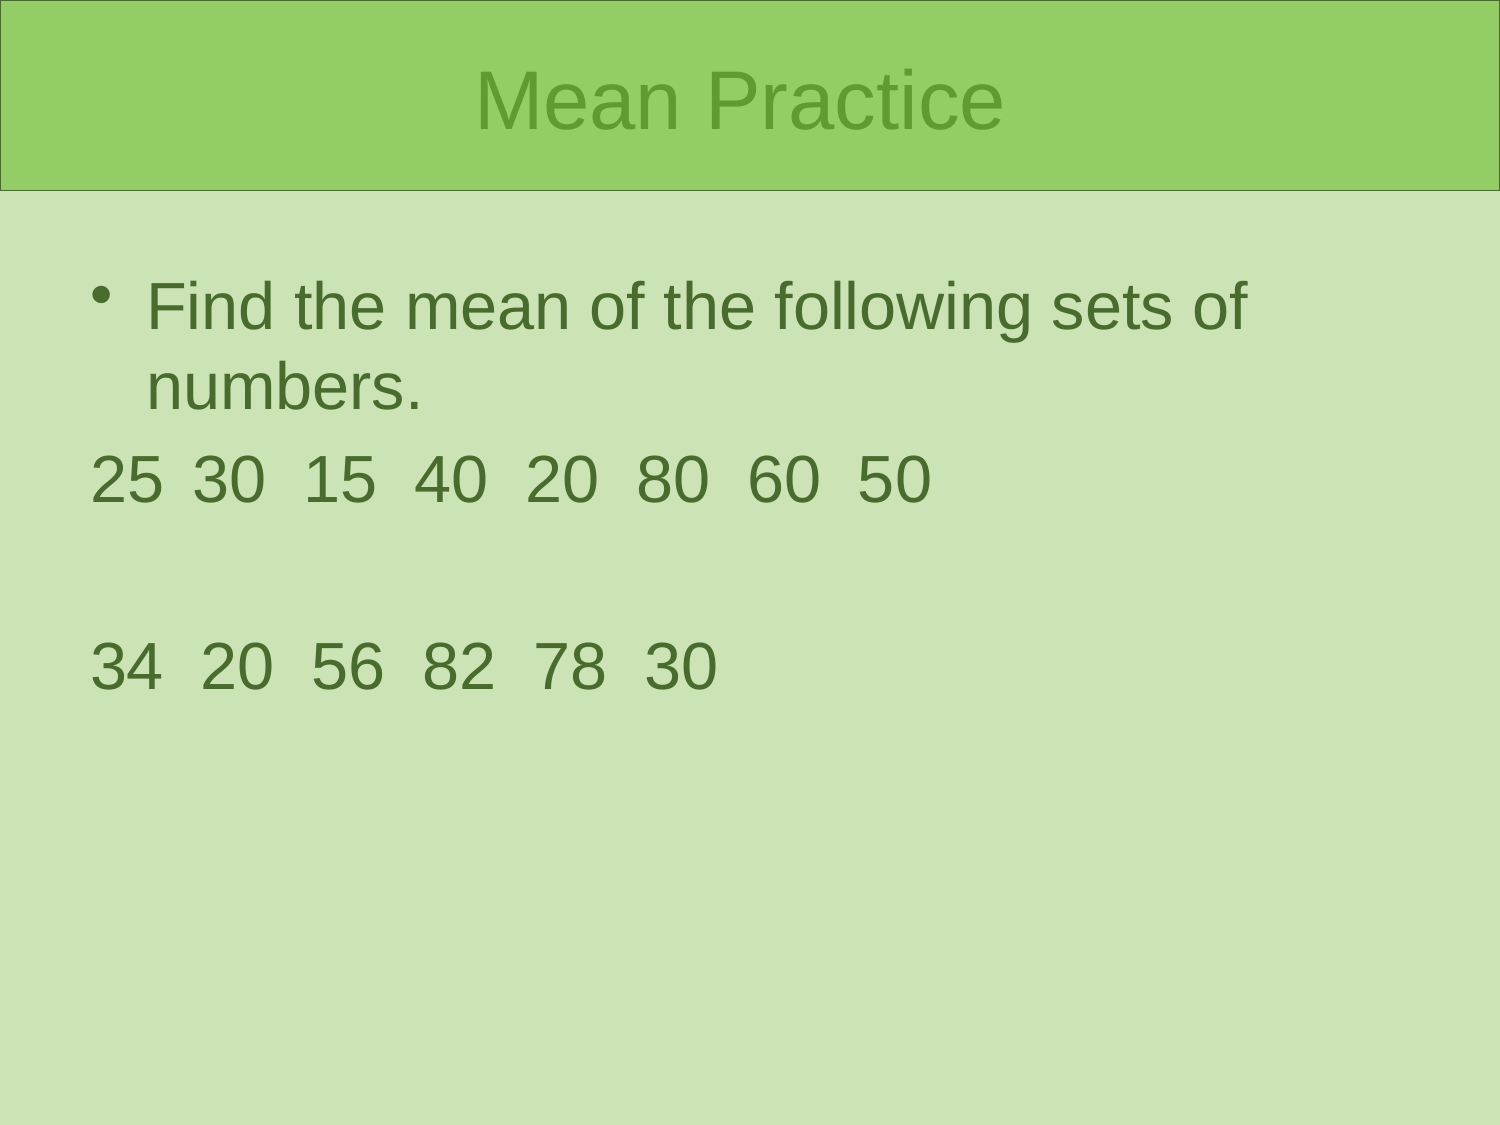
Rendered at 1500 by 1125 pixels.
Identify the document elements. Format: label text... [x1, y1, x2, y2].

title Mean Practice [74, 30, 1406, 162]
list Find the mean of the following sets of numbers. 30 15 40 20 80 60 50 34 20 56 82 78 30 [74, 255, 1436, 924]
